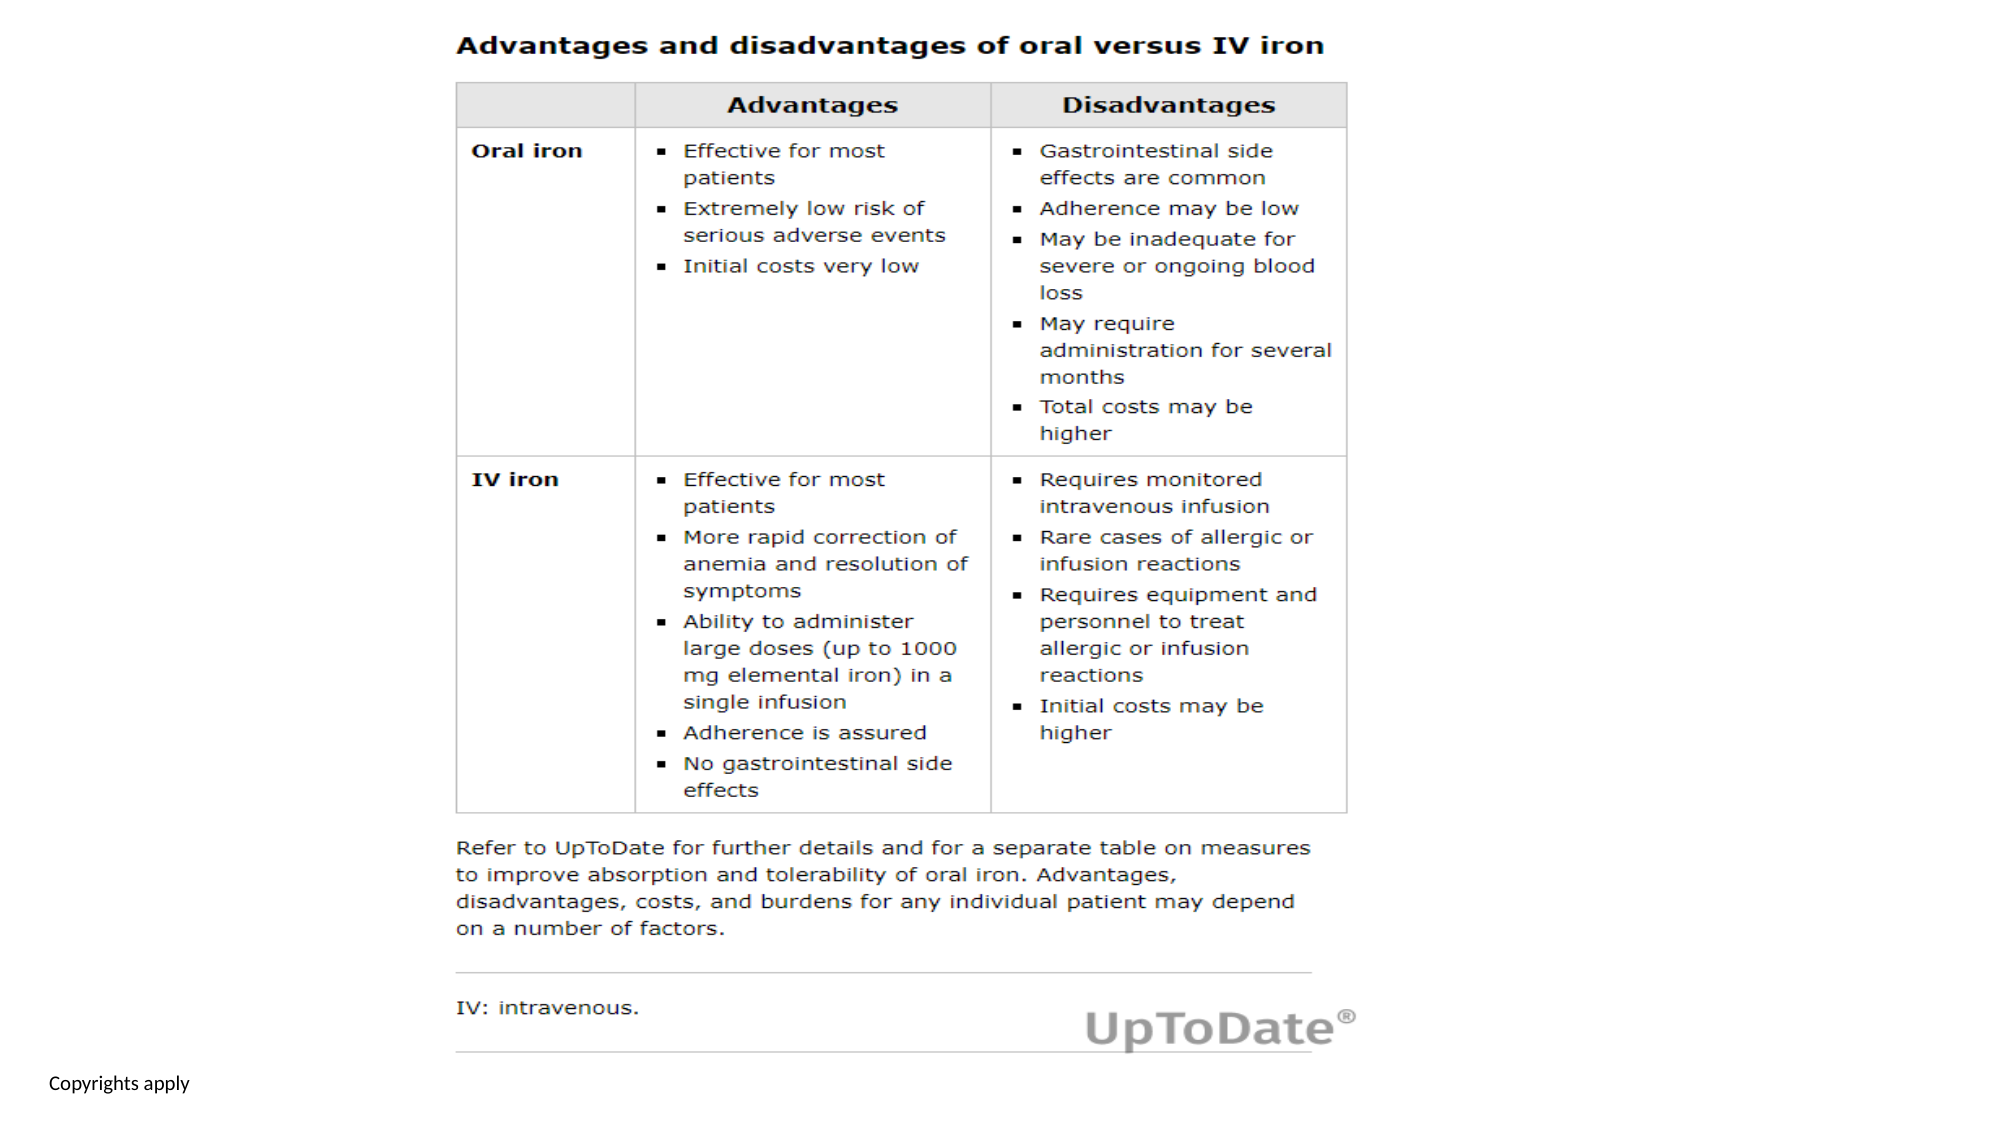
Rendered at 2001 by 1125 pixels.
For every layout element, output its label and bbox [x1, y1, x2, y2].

picture [442, 0, 1361, 1063]
